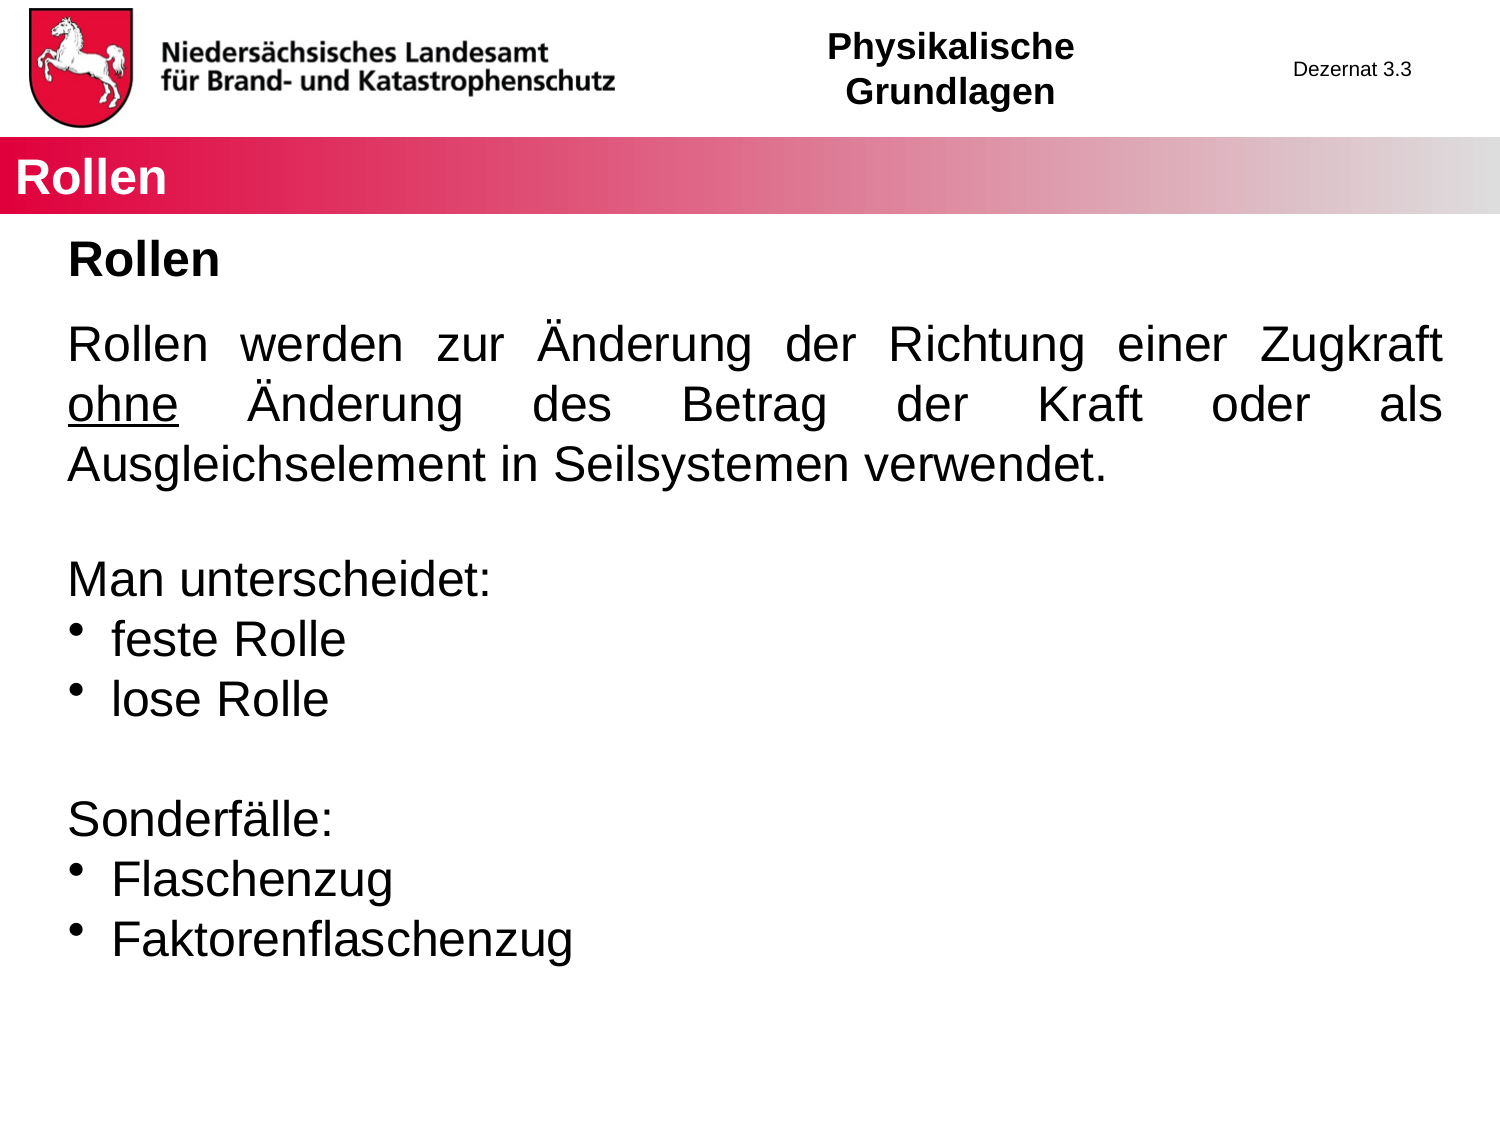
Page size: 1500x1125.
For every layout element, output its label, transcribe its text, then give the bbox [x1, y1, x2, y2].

title Rollen [0, 137, 1098, 208]
text_box Man unterscheidet: feste Rolle lose Rolle Sonderfälle: Flaschenzug Faktorenflaschenzug [53, 538, 1459, 974]
picture [29, 8, 615, 129]
text_box Rollen Rollen werden zur Änderung der Richtung einer Zugkraft ohne Änderung des Betrag der Kraft oder als Ausgleichselement in Seilsystemen verwendet. [53, 219, 1459, 499]
